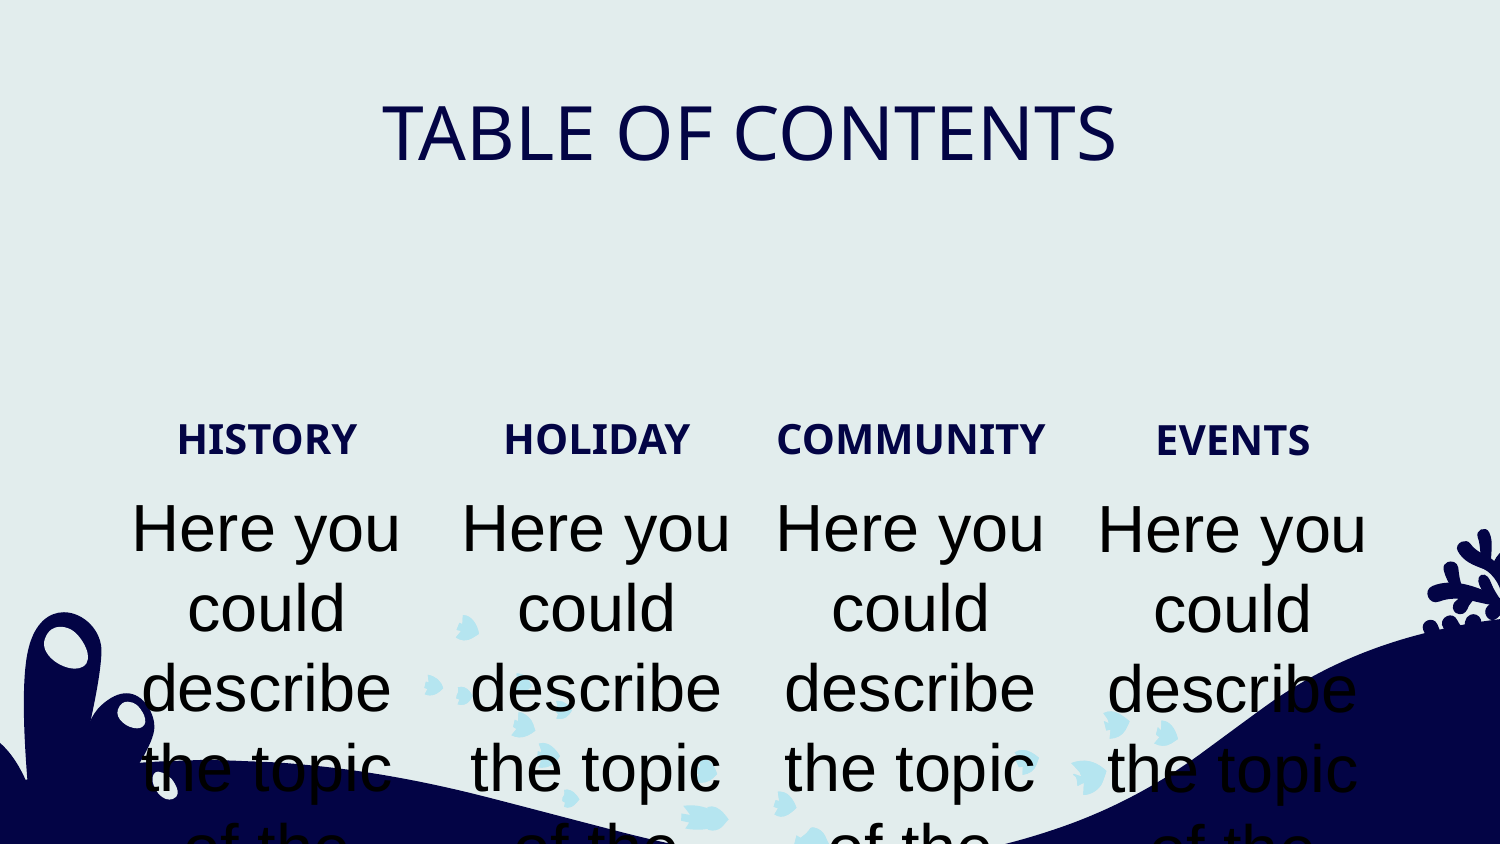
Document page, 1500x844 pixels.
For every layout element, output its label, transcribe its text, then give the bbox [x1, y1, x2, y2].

subtitle Here you could describe the topic of the section [1095, 485, 1371, 616]
subtitle HISTORY [129, 412, 405, 473]
subtitle Here you could describe the topic of the section [459, 485, 734, 615]
subtitle EVENTS [1095, 413, 1371, 475]
subtitle HOLIDAY [452, 413, 742, 474]
title TABLE OF CONTENTS [116, 85, 1383, 180]
subtitle Here you could describe the topic of the section [129, 484, 405, 615]
subtitle COMMUNITY [773, 413, 1048, 474]
subtitle Here you could describe the topic of the section [773, 485, 1048, 615]
